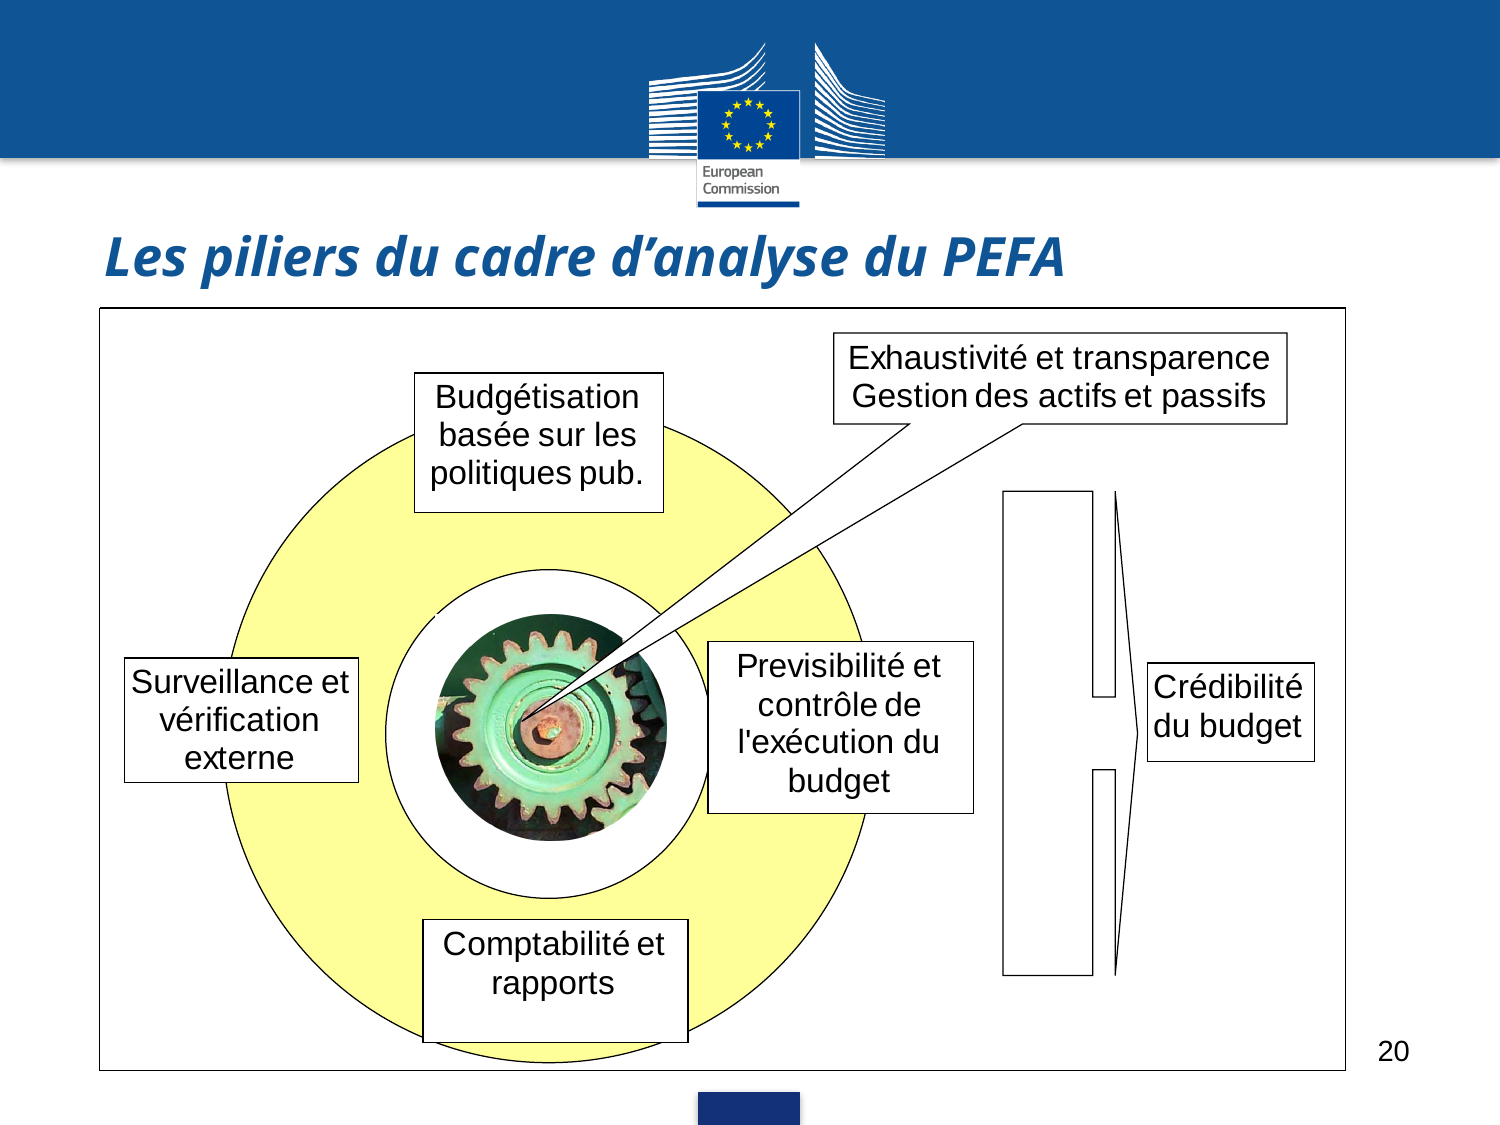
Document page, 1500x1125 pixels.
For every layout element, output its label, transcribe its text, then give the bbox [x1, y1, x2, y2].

title Les piliers du cadre d’analyse du PEFA [89, 196, 1367, 305]
slide_number 20 [1381, 1024, 1426, 1103]
picture [649, 42, 885, 196]
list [79, 307, 1377, 1125]
